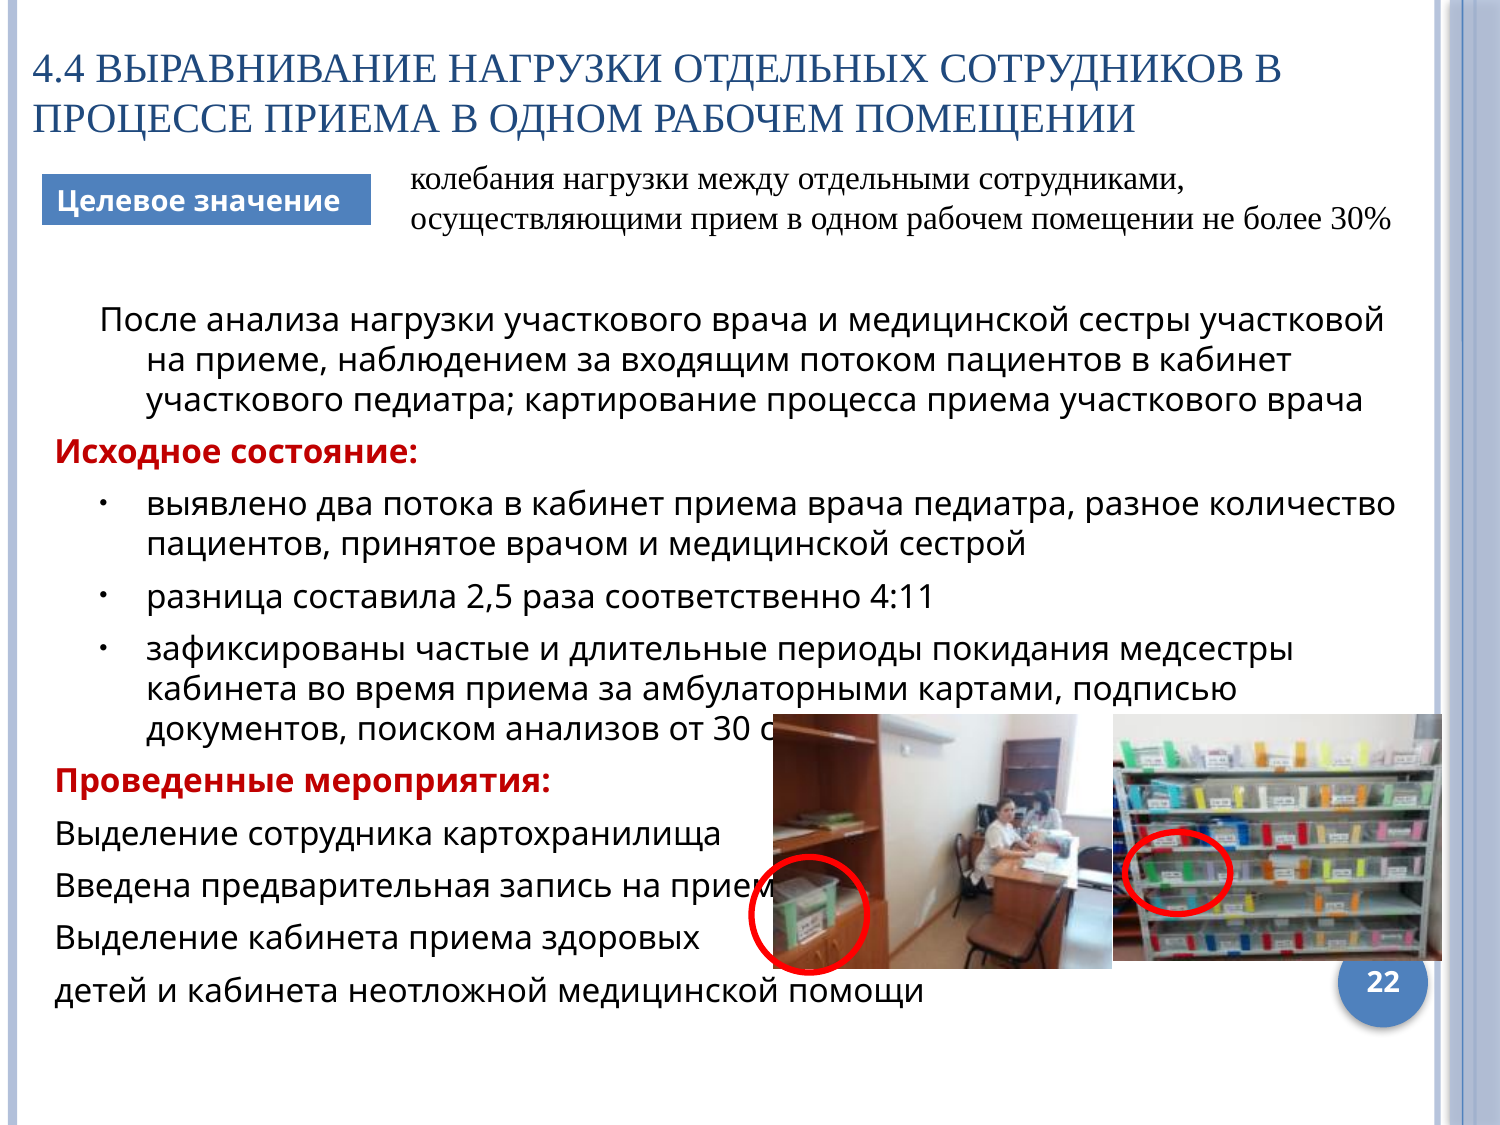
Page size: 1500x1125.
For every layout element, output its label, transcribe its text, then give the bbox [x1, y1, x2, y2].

text_box После анализа нагрузки участкового врача и медицинской сестры участковой на приеме, наблюдением за входящим потоком пациентов в кабинет участкового педиатра; картирование процесса приема участкового врача Исходное состояние: выявлено два потока в кабинет приема врача педиатра, разное количество пациентов, принятое врачом и медицинской сестрой разница составила 2,5 раза соответственно 4:11 зафиксированы частые и длительные периоды покидания медсестры кабинета во время приема за амбулаторными картами, подписью документов, поиском анализов от 30 сек до 3-4 мин Проведенные мероприятия: Выделение сотрудника картохранилища Введена предварительная запись на прием Выделение кабинета приема здоровых детей и кабинета неотложной медицинской помощи [39, 290, 1432, 1083]
table_header Целевое значение [42, 174, 371, 225]
text_box колебания нагрузки между отдельными сотрудниками, осуществляющими прием в одном рабочем помещении не более 30% [395, 149, 1434, 244]
text_box [749, 871, 768, 959]
text_box 4.4 Выравнивание нагрузки отдельных сотрудников в процессе приема в одном рабочем помещении [17, 19, 1440, 208]
picture [773, 714, 1442, 969]
text_box 22 [1333, 969, 1434, 1027]
